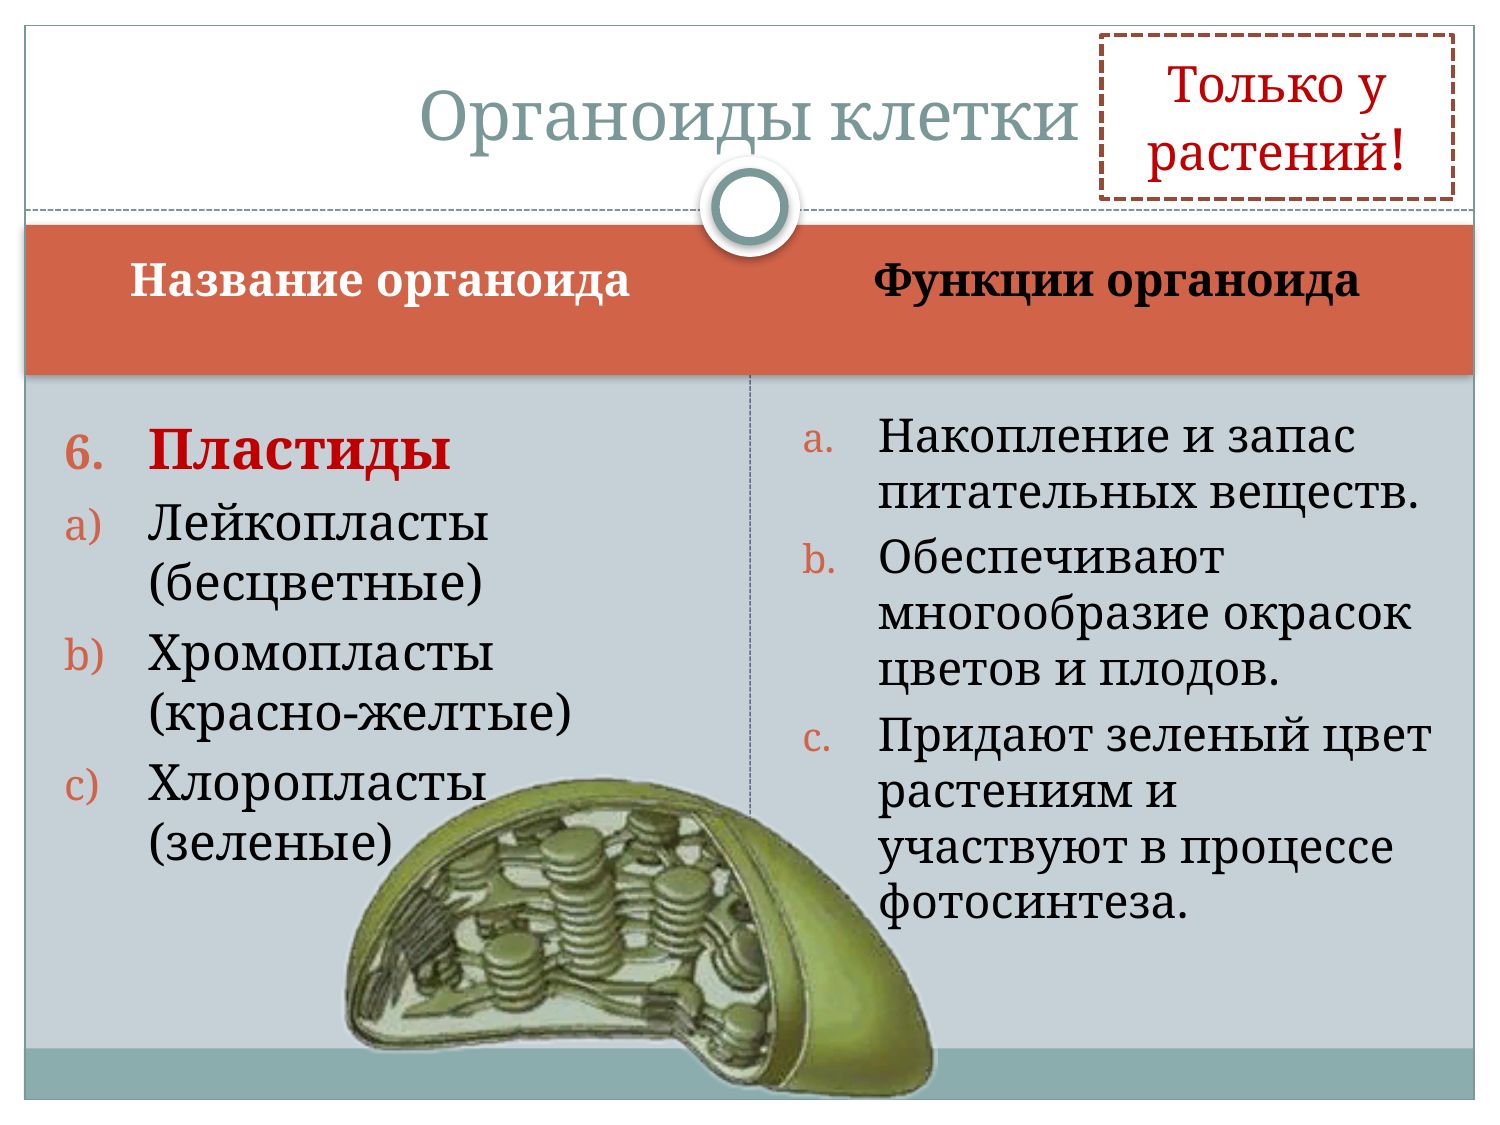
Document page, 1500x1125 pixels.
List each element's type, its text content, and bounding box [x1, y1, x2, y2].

list Накопление и запас питательных веществ. Обеспечивают многообразие окрасок цветов и плодов. Придают зеленый цвет растениям и участвуют в процессе фотосинтеза. [787, 398, 1450, 1043]
list Пластиды Лейкопласты (бесцветные) Хромопласты (красно-желтые) Хлоропласты (зеленые) [49, 405, 713, 1032]
title Органоиды клетки [49, 37, 1101, 162]
picture [340, 773, 938, 1102]
list Функции органоида [785, 249, 1450, 371]
list Название органоида [48, 249, 714, 371]
text_box Только у растений! [1101, 34, 1454, 200]
